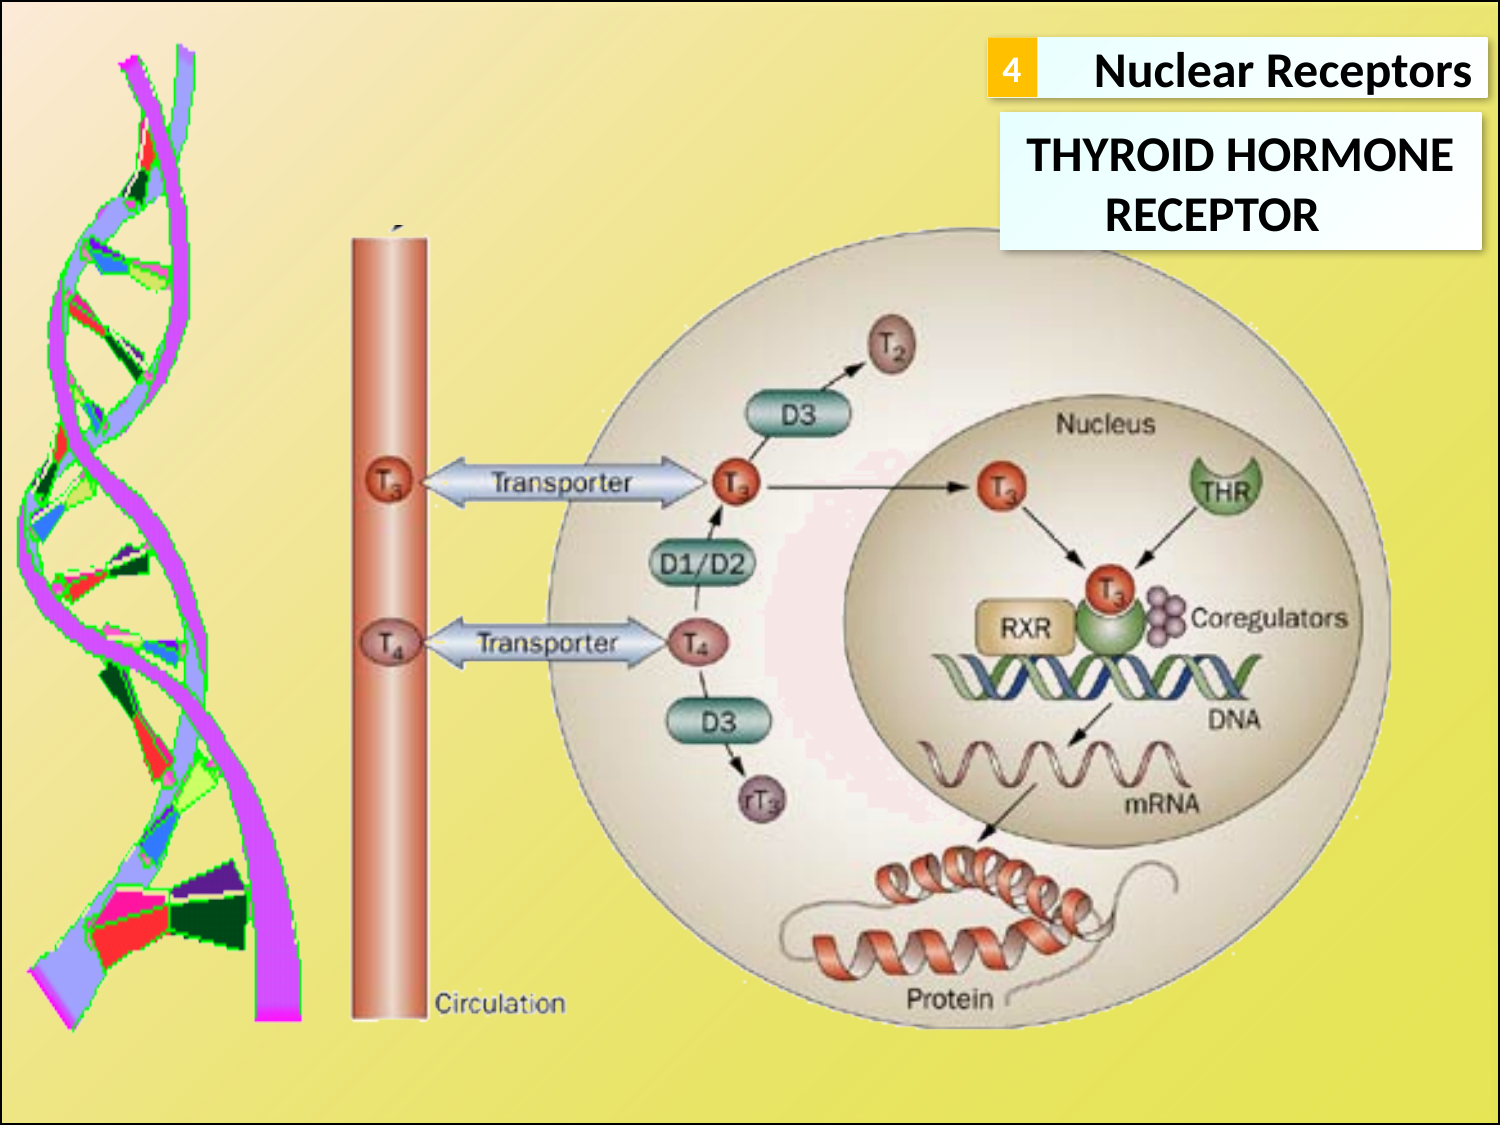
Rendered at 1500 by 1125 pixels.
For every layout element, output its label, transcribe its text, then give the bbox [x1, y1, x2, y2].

text_box THYROID HORMONE RECEPTOR [998, 110, 1483, 252]
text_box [12, 0, 313, 1096]
text_box 4 [987, 37, 1038, 98]
picture [312, 224, 1401, 1038]
text_box [0, 0, 1500, 1125]
text_box Nuclear Receptors [985, 35, 1490, 100]
